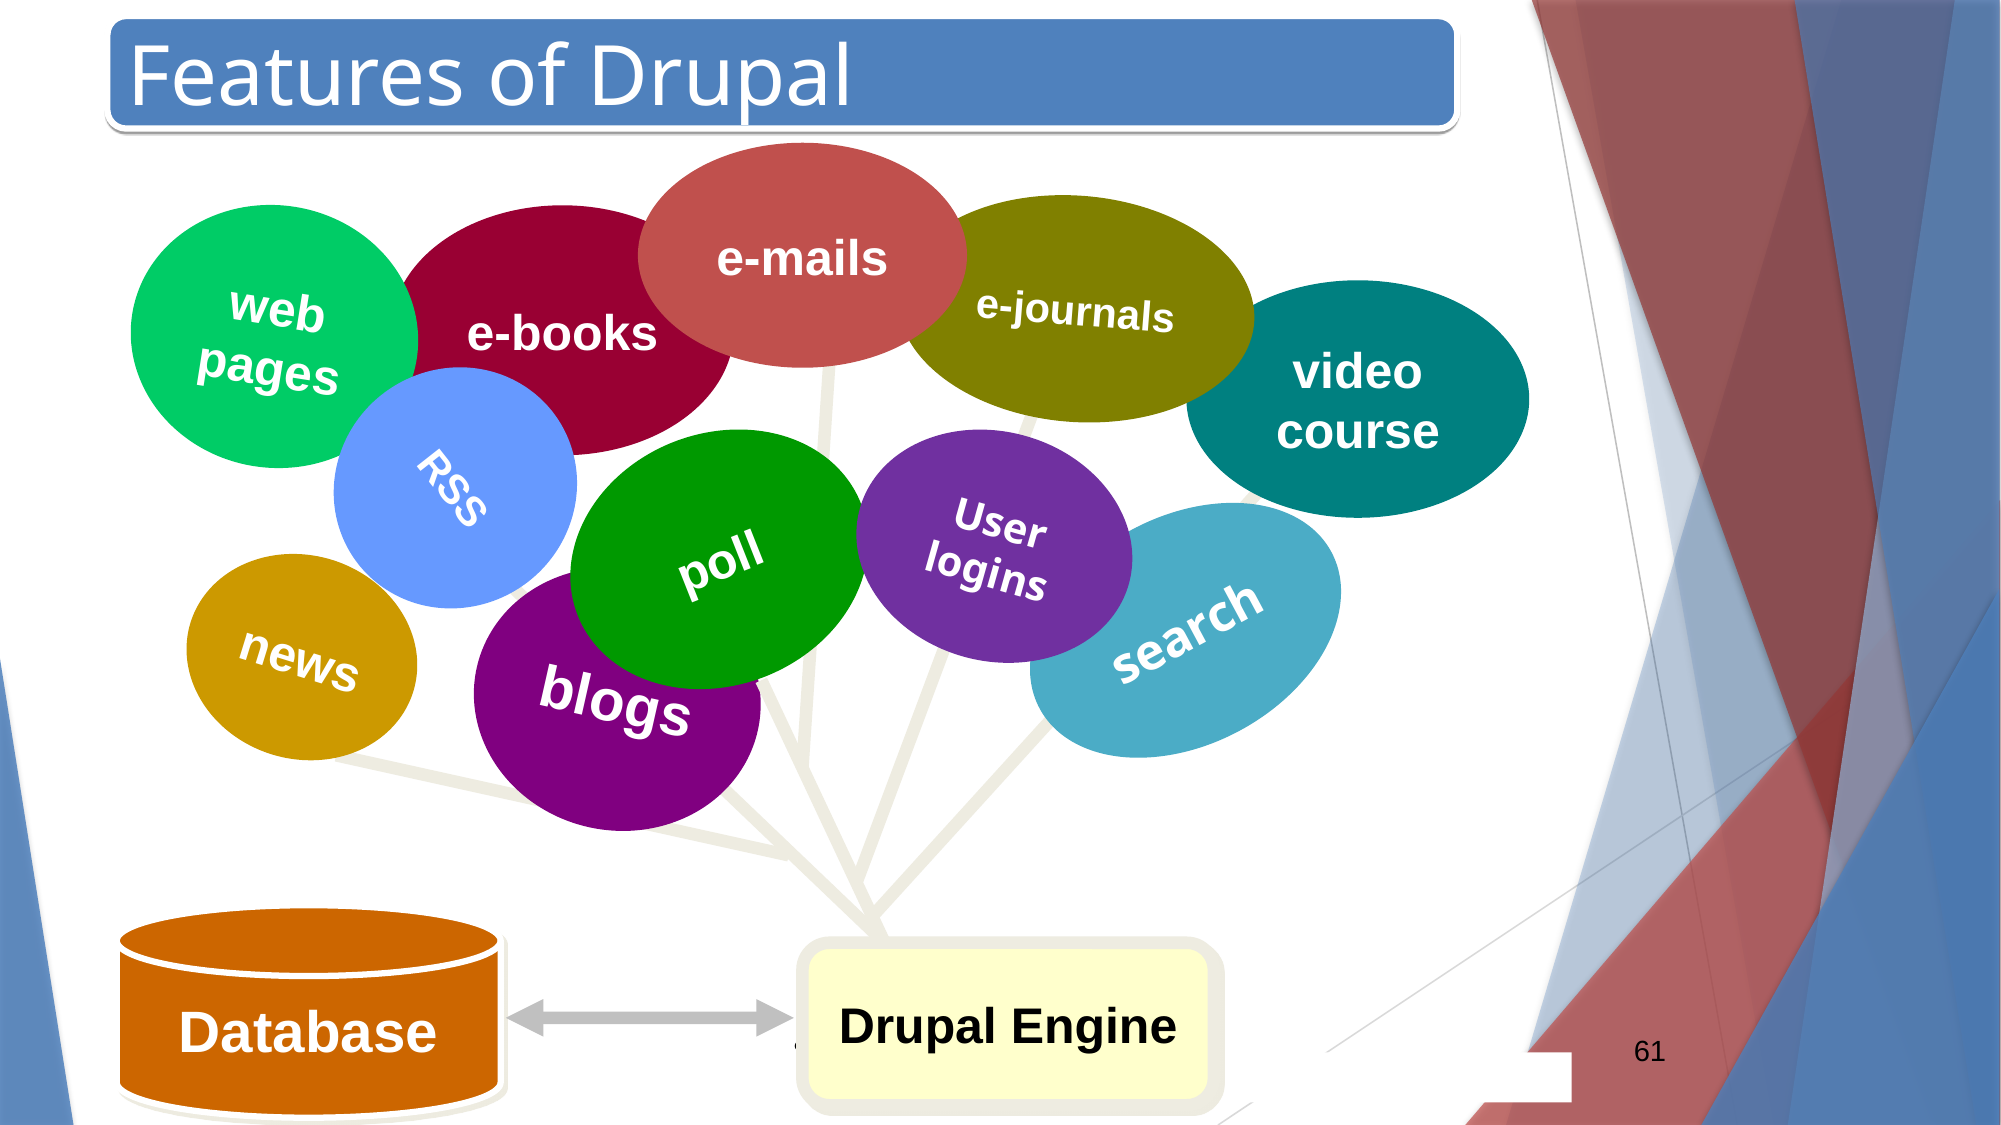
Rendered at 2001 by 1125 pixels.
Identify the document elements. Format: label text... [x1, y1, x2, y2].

text_box Features of Drupal [107, 16, 1458, 129]
text_box 61 [1535, 1024, 1682, 1103]
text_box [116, 142, 1530, 1119]
text_box [1535, 1052, 1572, 1103]
